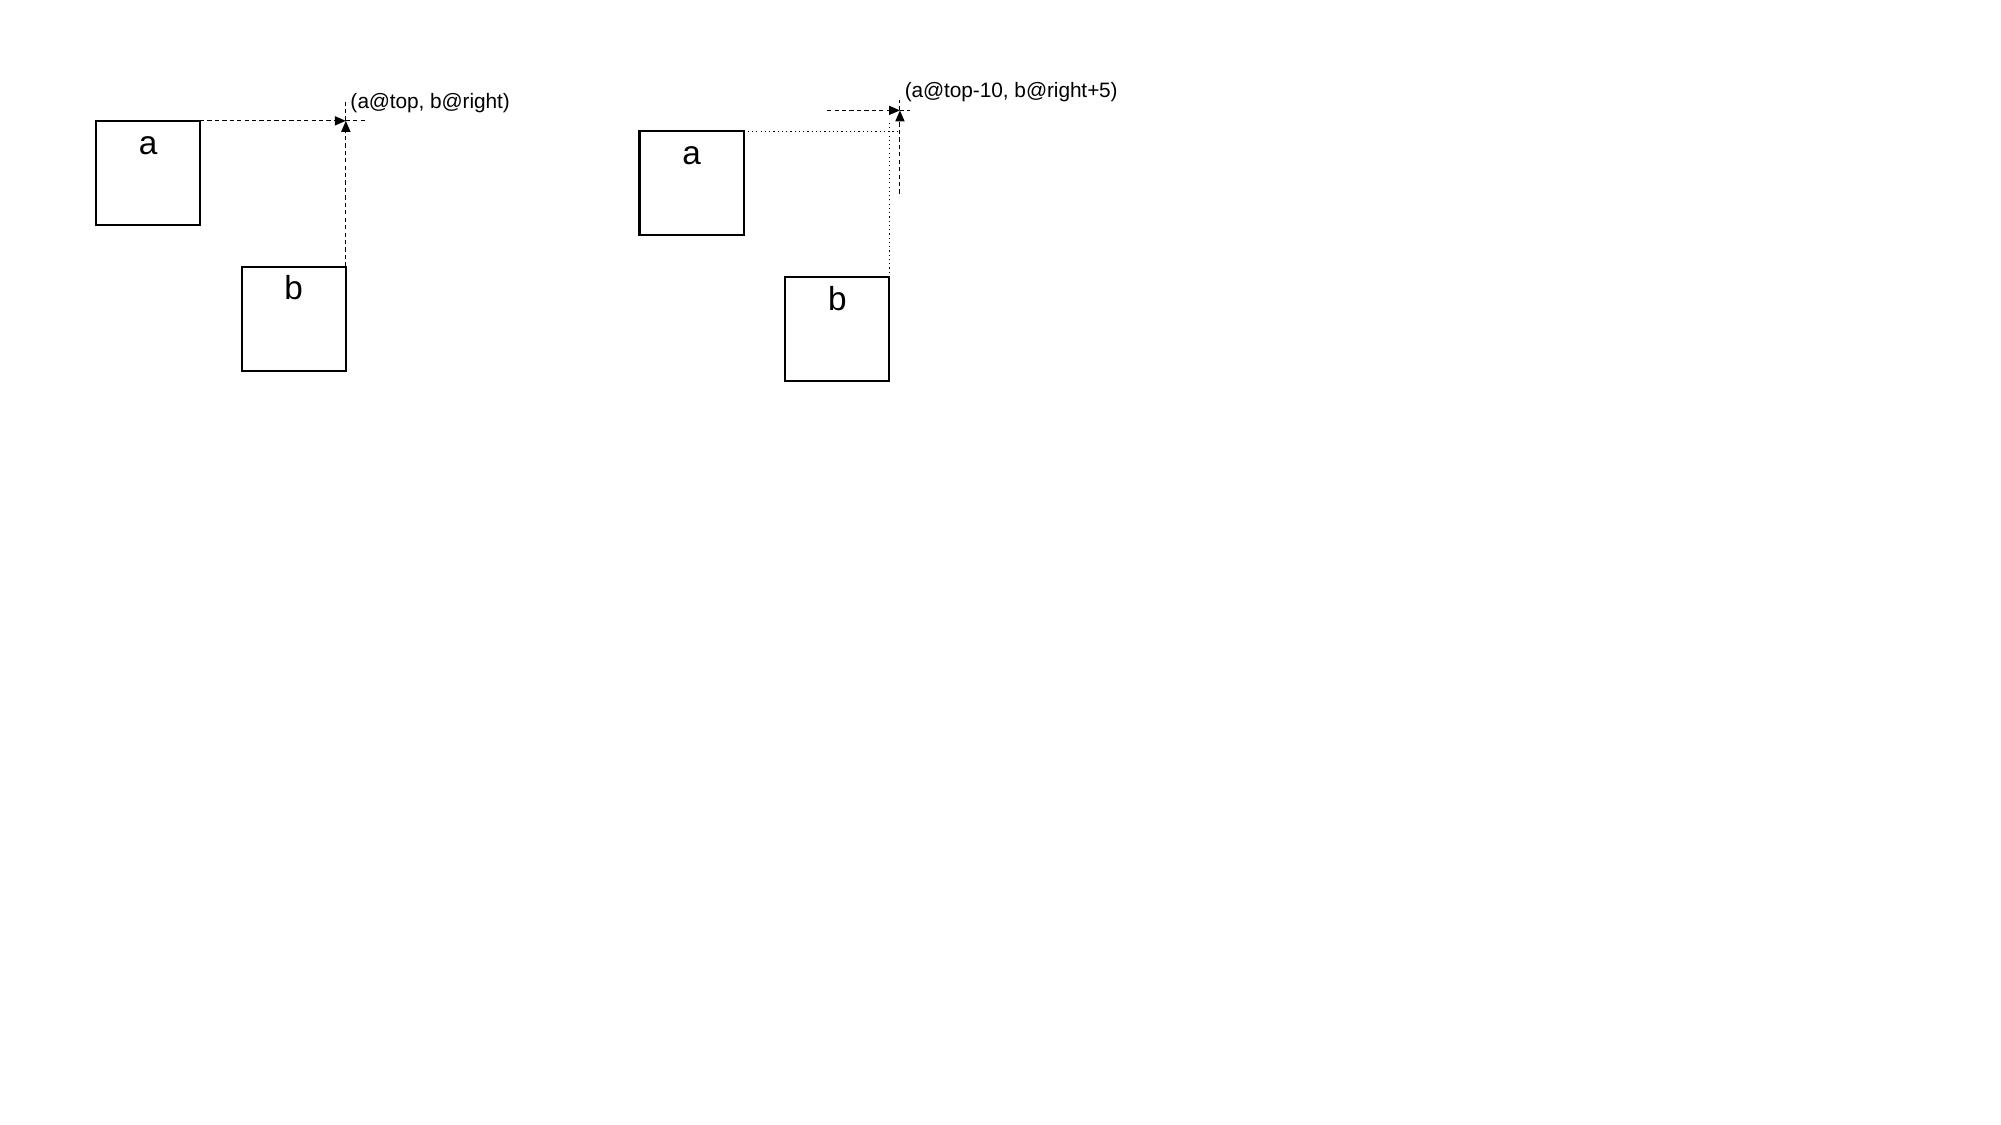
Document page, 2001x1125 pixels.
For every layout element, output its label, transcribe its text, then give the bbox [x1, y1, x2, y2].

text_box (a@top-10, b@right+5) [902, 77, 1121, 103]
text_box [888, 104, 899, 116]
text_box [74, 74, 1123, 403]
text_box [894, 109, 906, 122]
text_box [340, 119, 352, 133]
text_box b [785, 276, 890, 382]
text_box a [95, 120, 200, 225]
text_box b [241, 266, 346, 371]
text_box (a@top, b@right) [347, 87, 513, 113]
text_box a [639, 131, 744, 236]
text_box [334, 115, 345, 127]
